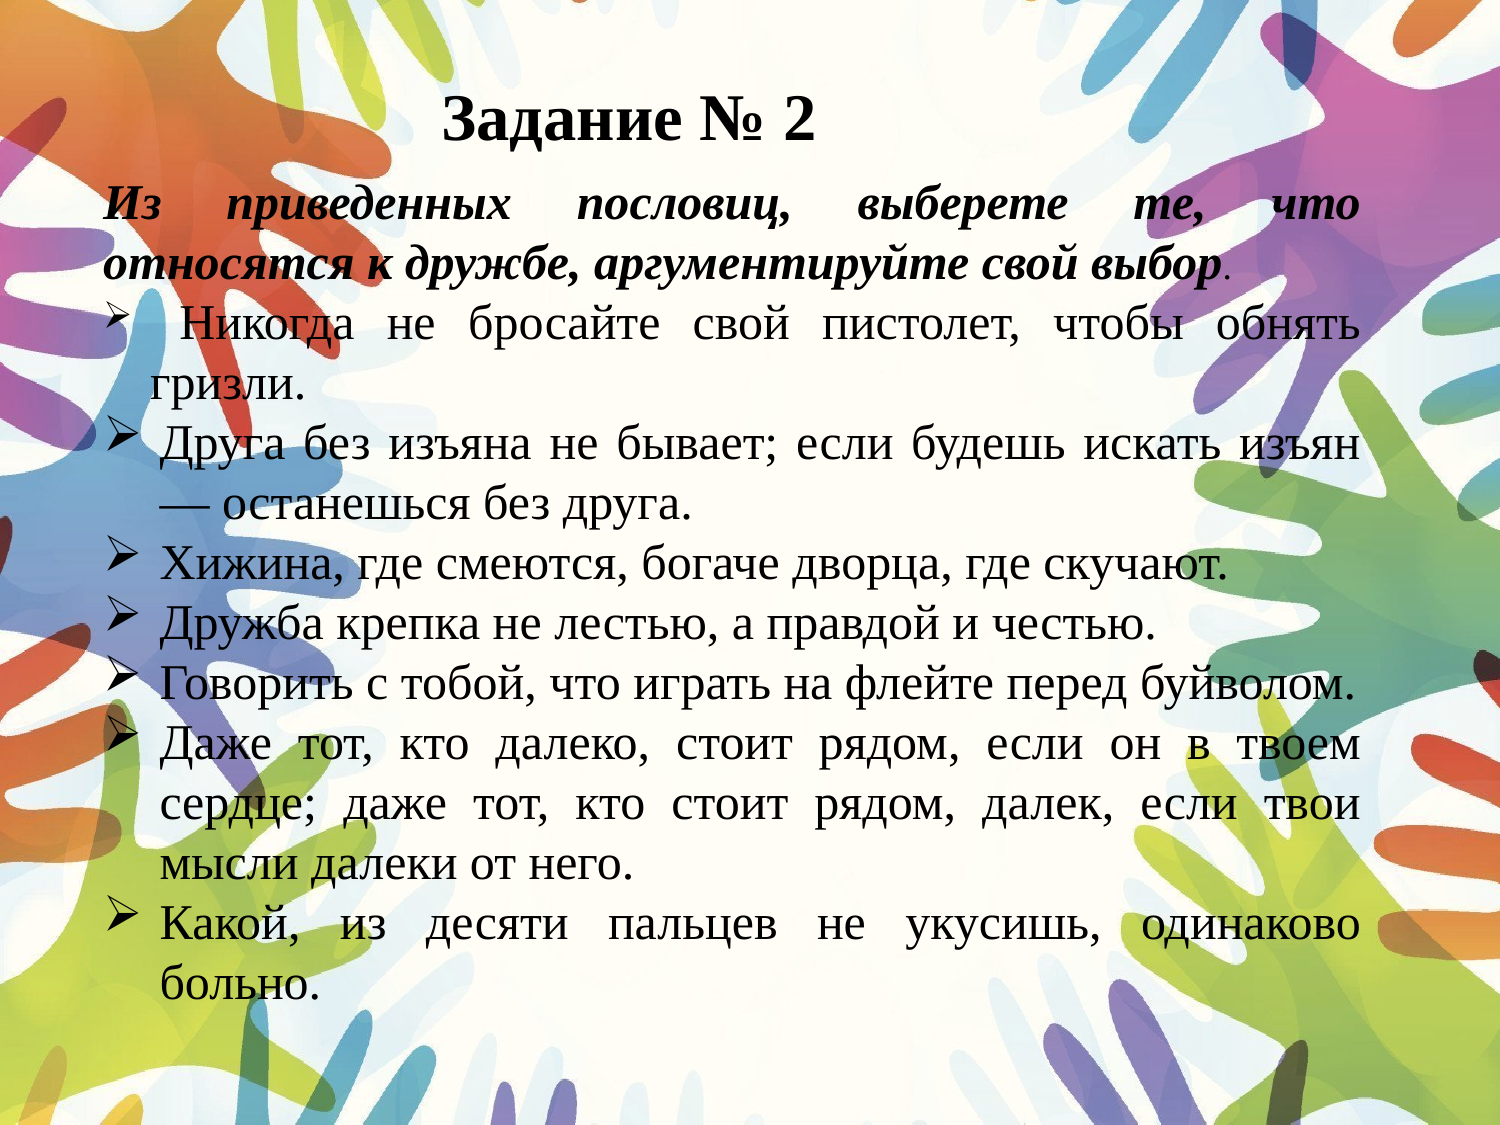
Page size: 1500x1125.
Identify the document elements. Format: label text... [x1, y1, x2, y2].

text_box Из приведенных пословиц, выберете те, что относятся к дружбе, аргументируйте свой выбор. Никогда не бросайте свой пистолет, чтобы обнять гризли. Друга без изъяна не бывает; если будешь искать изъян — останешься без друга. Хижина, где смеются, богаче дворца, где скучают. Дружба крепка не лестью, а правдой и честью. Говорить с тобой, что играть на флейте перед буйволом. Даже тот, кто далеко, стоит рядом, если он в твоем сердце; даже тот, кто стоит рядом, далек, если твои мысли далеки от него. Какой, из десяти пальцев не укусишь, одинаково больно. [88, 162, 1376, 1018]
text_box Задание № 2 [159, 66, 1117, 161]
